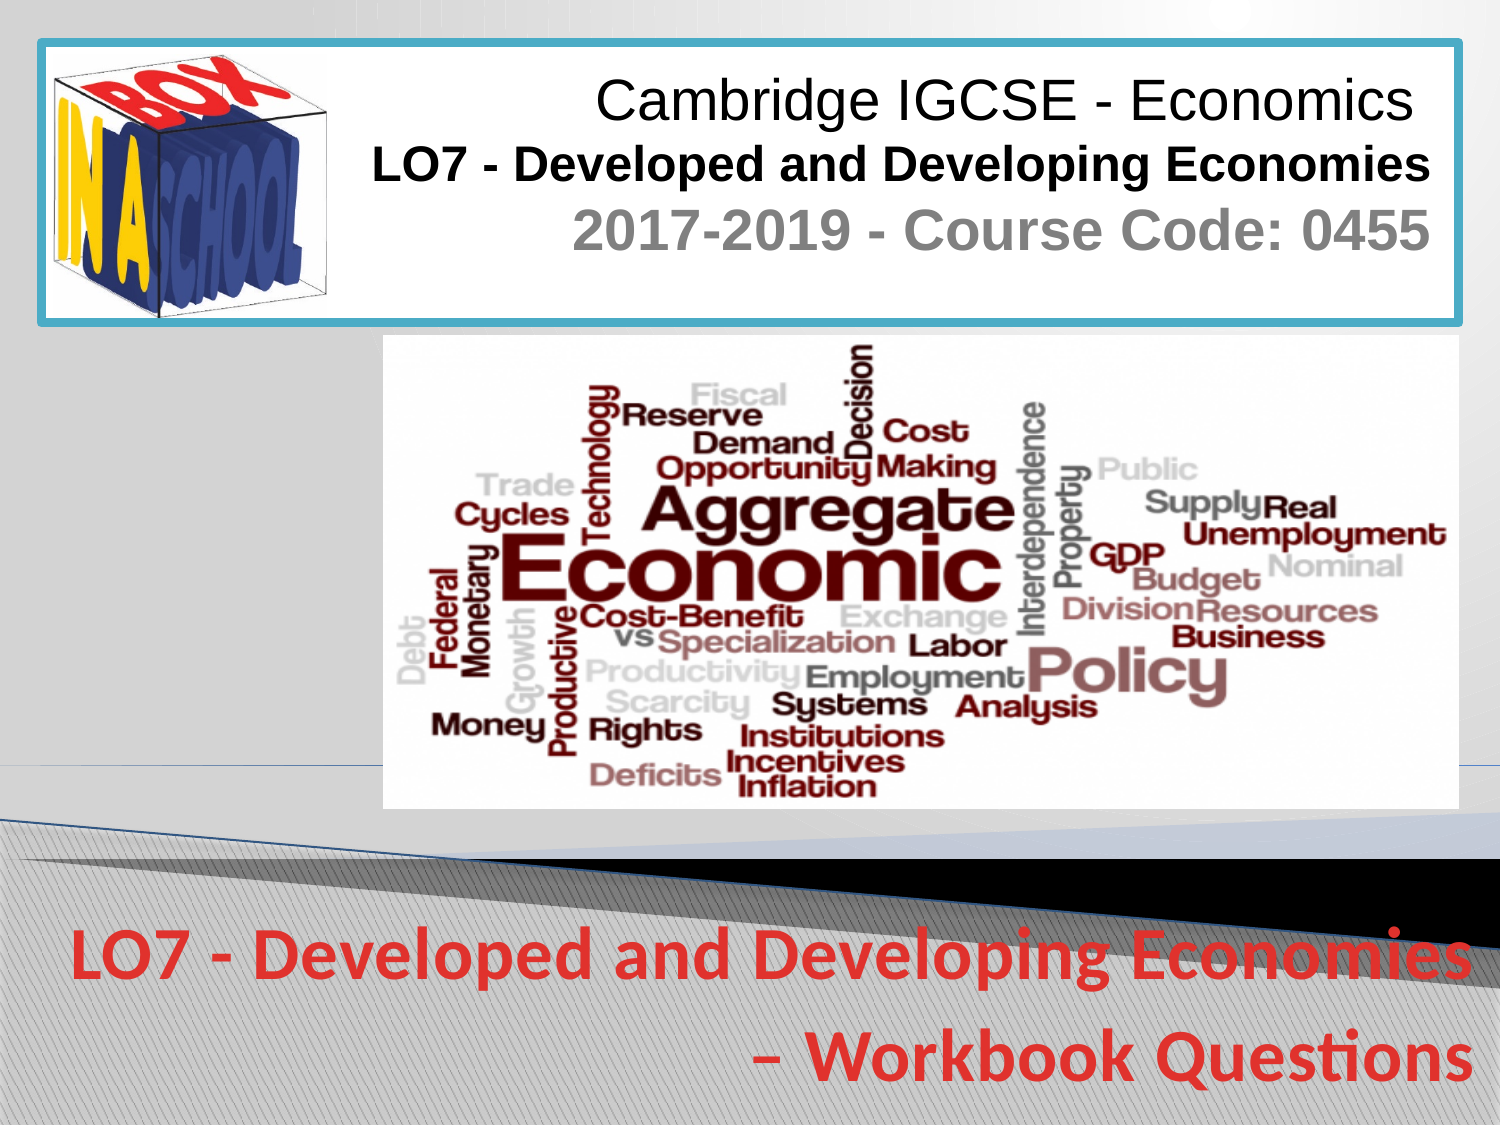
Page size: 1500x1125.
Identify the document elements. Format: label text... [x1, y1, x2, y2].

picture [383, 335, 1459, 809]
text_box Cambridge IGCSE - Economics LO7 - Developed and Developing Economies 2017-2019 - Course Code: 0455 [327, 54, 1447, 270]
subtitle LO7 - Developed and Developing Economies – Workbook Questions [17, 896, 1495, 1024]
picture [52, 54, 327, 318]
text_box [37, 38, 1463, 327]
picture [1495, 951, 1500, 989]
picture [5, 859, 858, 896]
